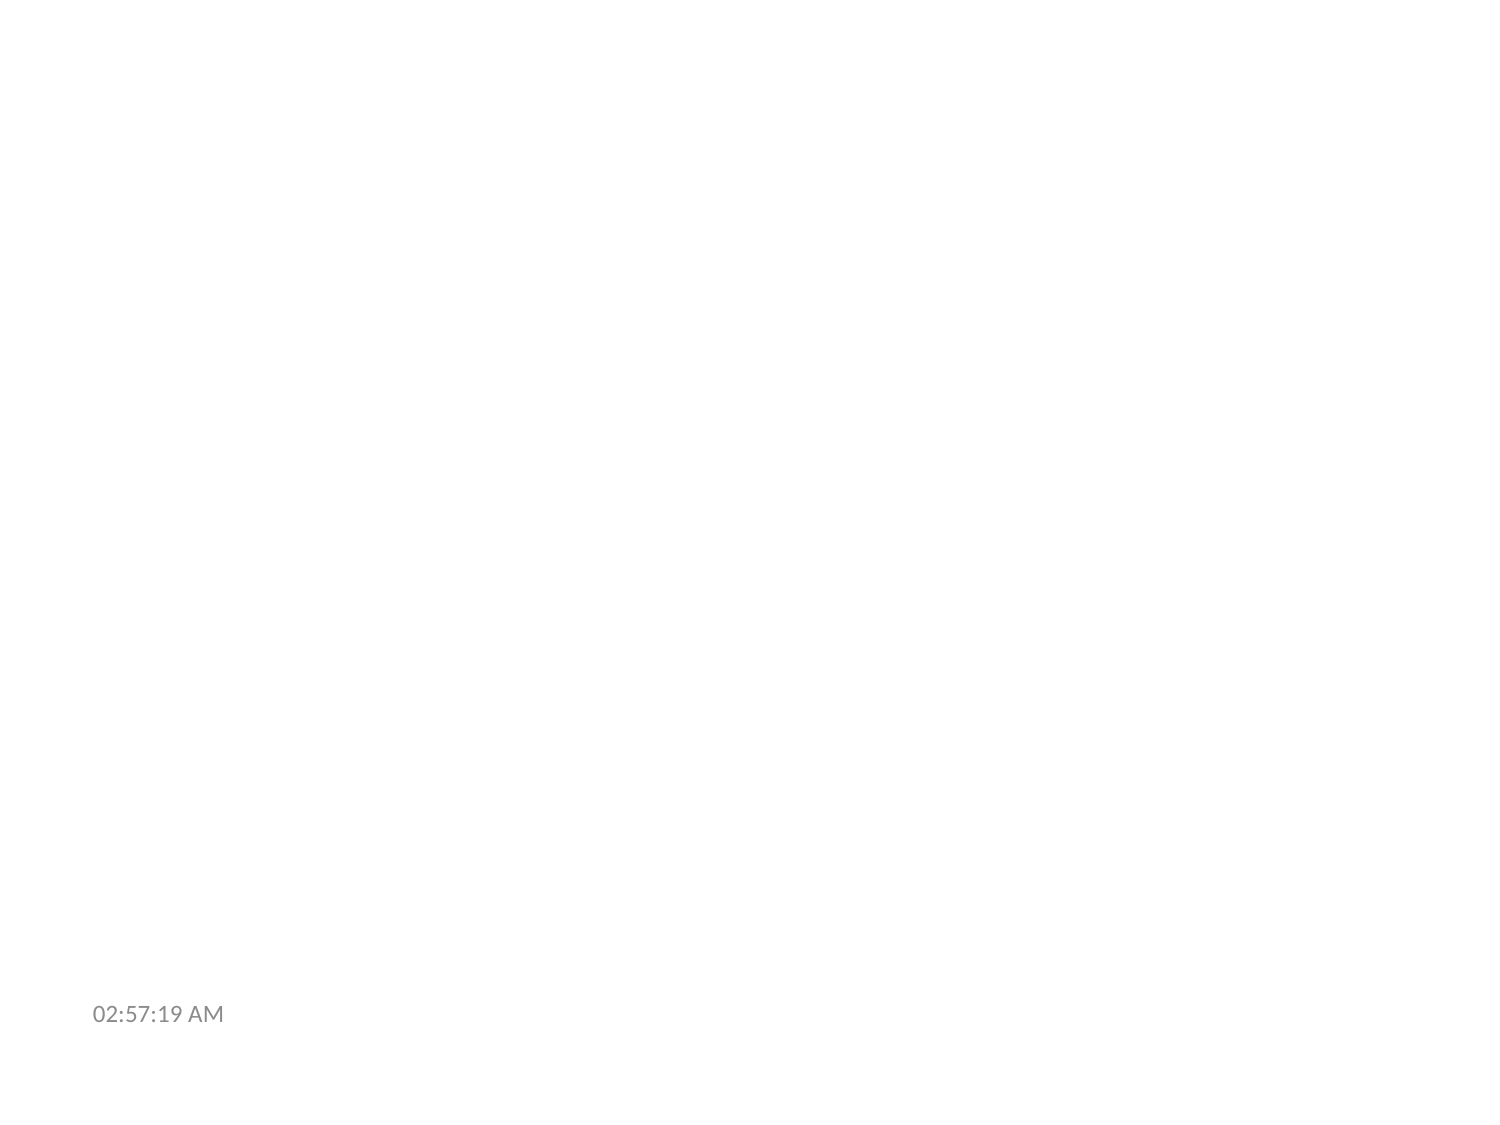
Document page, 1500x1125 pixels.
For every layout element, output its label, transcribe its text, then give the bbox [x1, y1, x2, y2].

text_box 3:35:09 PM [77, 982, 428, 1043]
